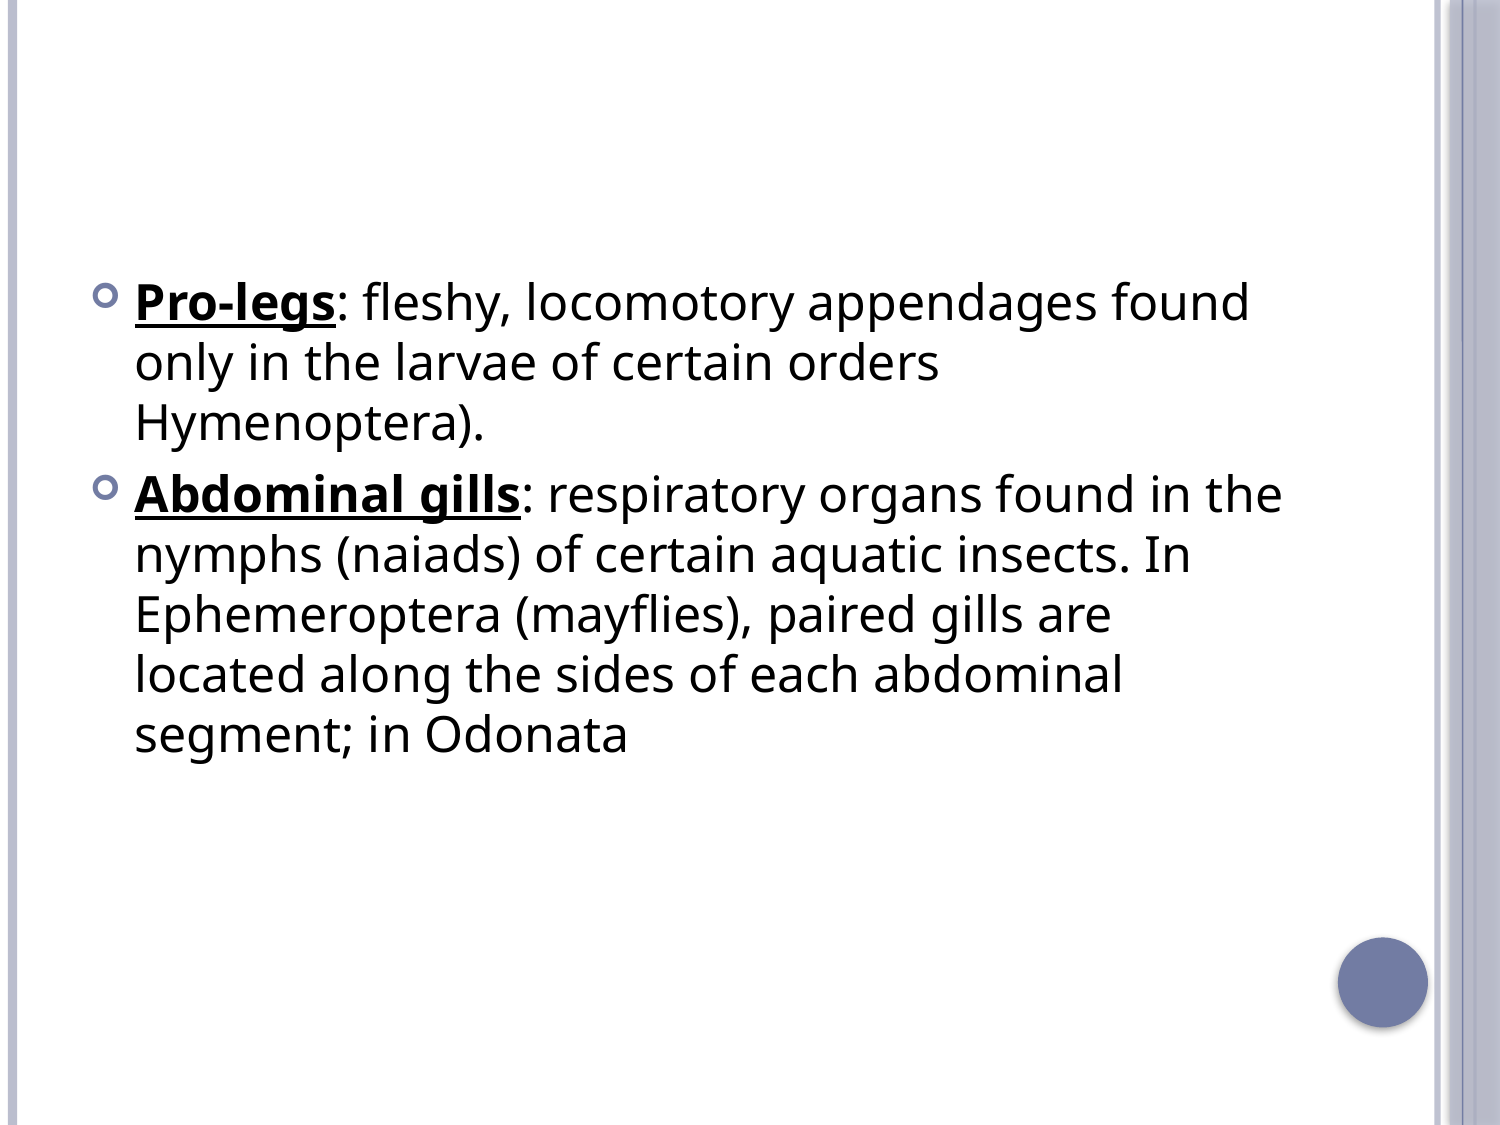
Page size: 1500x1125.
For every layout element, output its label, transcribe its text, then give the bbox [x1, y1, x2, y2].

list Pro-legs: fleshy, locomotory appendages found only in the larvae of certain orders Hymenoptera). Abdominal gills: respiratory organs found in the nymphs (naiads) of certain aquatic insects. In Ephemeroptera (mayflies), paired gills are located along the sides of each abdominal segment; in Odonata [75, 262, 1300, 1062]
